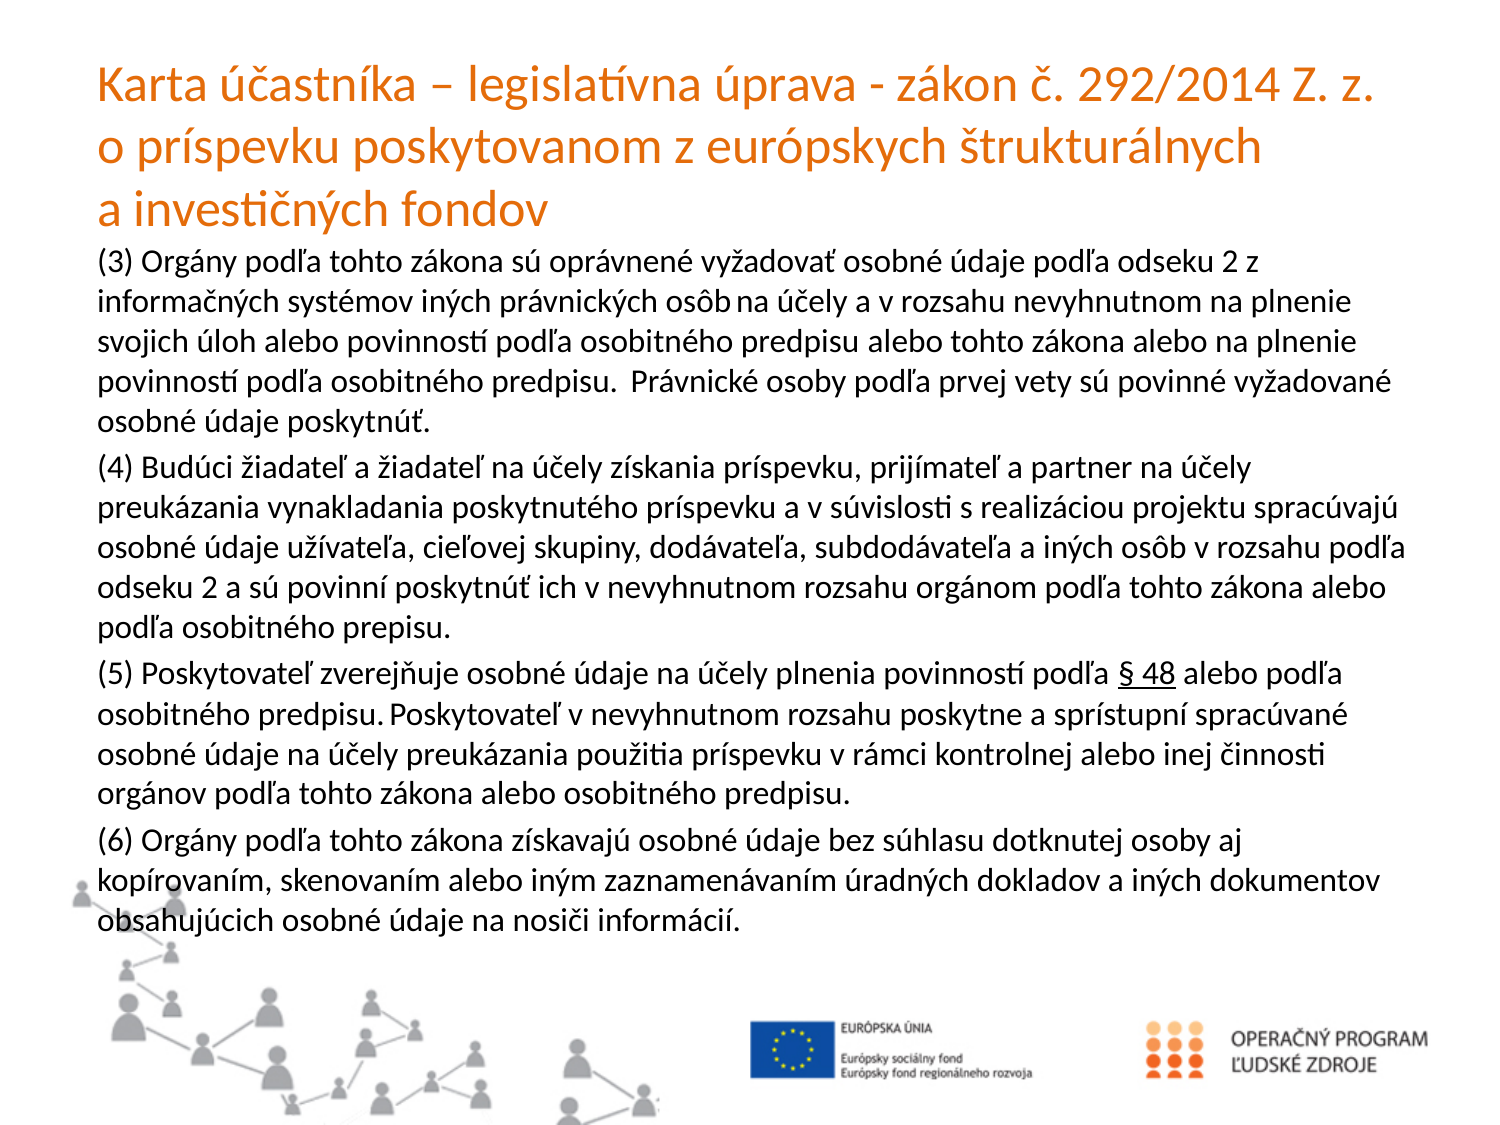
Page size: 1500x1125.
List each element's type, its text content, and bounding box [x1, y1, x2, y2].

picture [0, 0, 1500, 1125]
title Karta účastníka – legislatívna úprava - zákon č. 292/2014 Z. z. o príspevku poskytovanom z európskych štrukturálnych a investičných fondov [81, 125, 1426, 162]
list (3) Orgány podľa tohto zákona sú oprávnené vyžadovať osobné údaje podľa odseku 2 z informačných systémov iných právnických osôb na účely a v rozsahu nevyhnutnom na plnenie svojich úloh alebo povinností podľa osobitného predpisu alebo tohto zákona alebo na plnenie povinností podľa osobitného predpisu. Právnické osoby podľa prvej vety sú povinné vyžadované osobné údaje poskytnúť. (4) Budúci žiadateľ a žiadateľ na účely získania príspevku, prijímateľ a partner na účely preukázania vynakladania poskytnutého príspevku a v súvislosti s realizáciou projektu spracúvajú osobné údaje užívateľa, cieľovej skupiny, dodávateľa, subdodávateľa a iných osôb v rozsahu podľa odseku 2 a sú povinní poskytnúť ich v nevyhnutnom rozsahu orgánom podľa tohto zákona alebo podľa osobitného prepisu. (5) Poskytovateľ zverejňuje osobné údaje na účely plnenia povinností podľa § 48 alebo podľa osobitného predpisu. Poskytovateľ v nevyhnutnom rozsahu poskytne a sprístupní spracúvané osobné údaje na účely preukázania použitia príspevku v rámci kontrolnej alebo inej činnosti orgánov podľa tohto zákona alebo osobitného predpisu. (6) Orgány podľa tohto zákona získavajú osobné údaje bez súhlasu dotknutej osoby aj kopírovaním, skenovaním alebo iným zaznamenávaním úradných dokladov a iných dokumentov obsahujúcich osobné údaje na nosiči informácií. [81, 231, 1426, 978]
